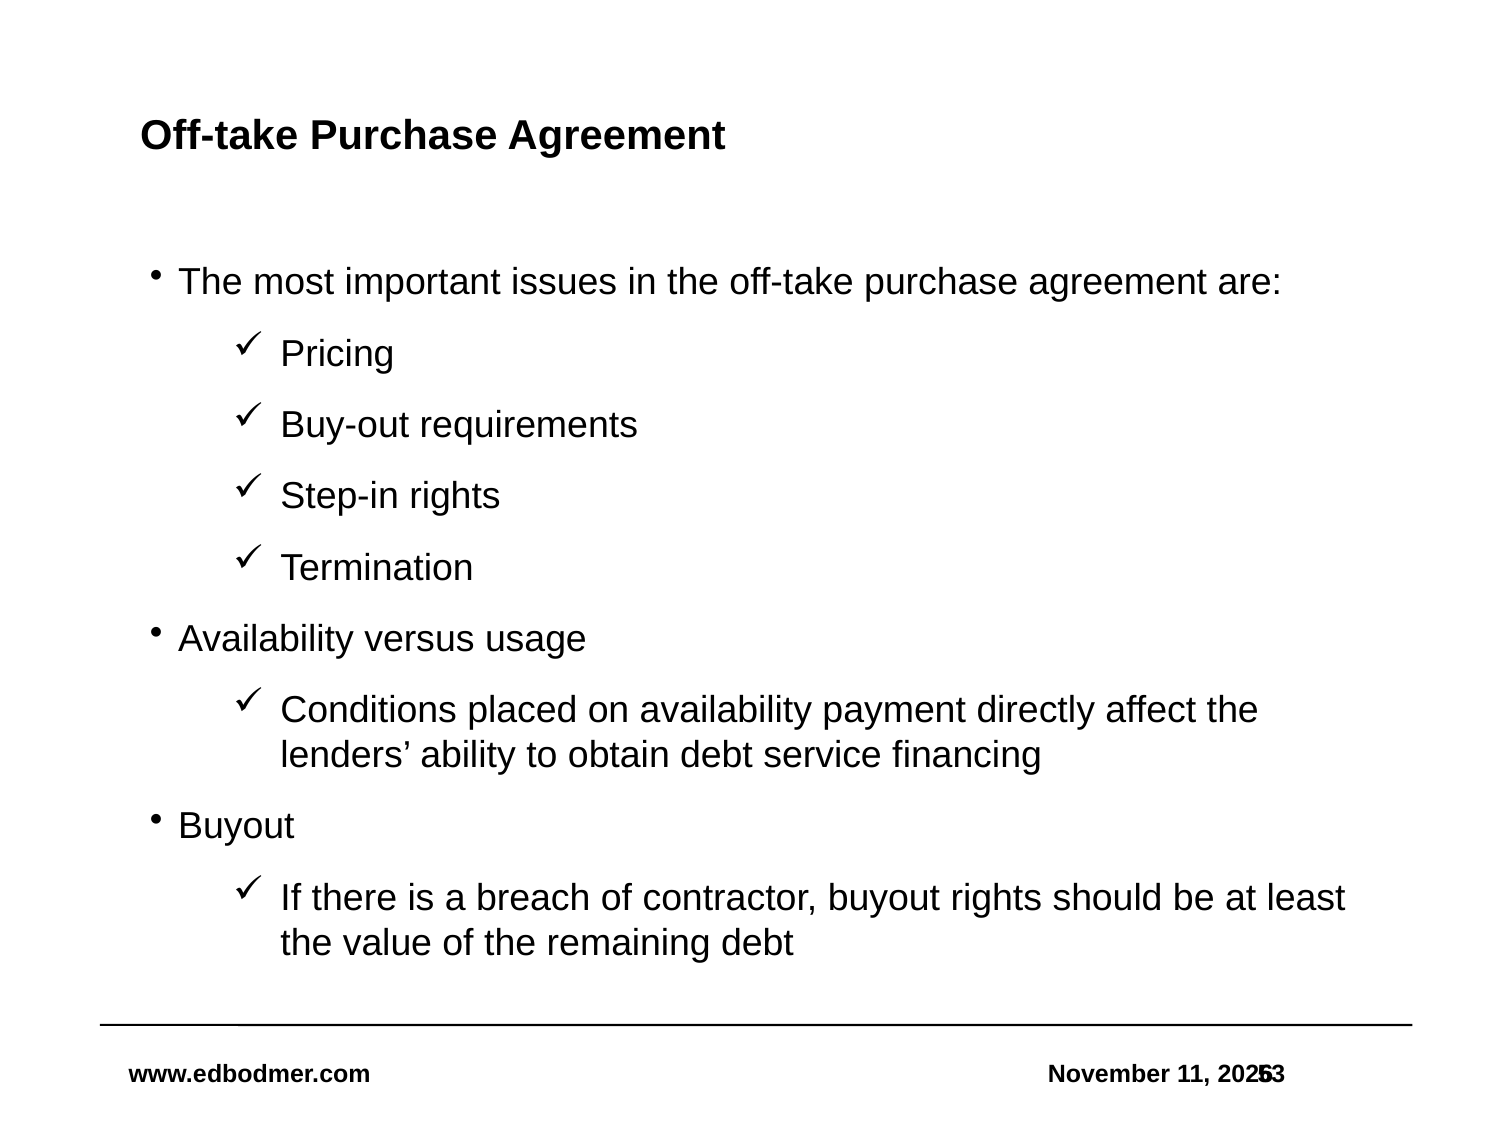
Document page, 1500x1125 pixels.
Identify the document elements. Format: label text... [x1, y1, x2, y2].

list The most important issues in the off-take purchase agreement are: Pricing Buy-out requirements Step-in rights Termination Availability versus usage Conditions placed on availability payment directly affect the lenders’ ability to obtain debt service financing Buyout If there is a breach of contractor, buyout rights should be at least the value of the remaining debt [124, 249, 1376, 1001]
title Off-take Purchase Agreement [124, 99, 1288, 226]
